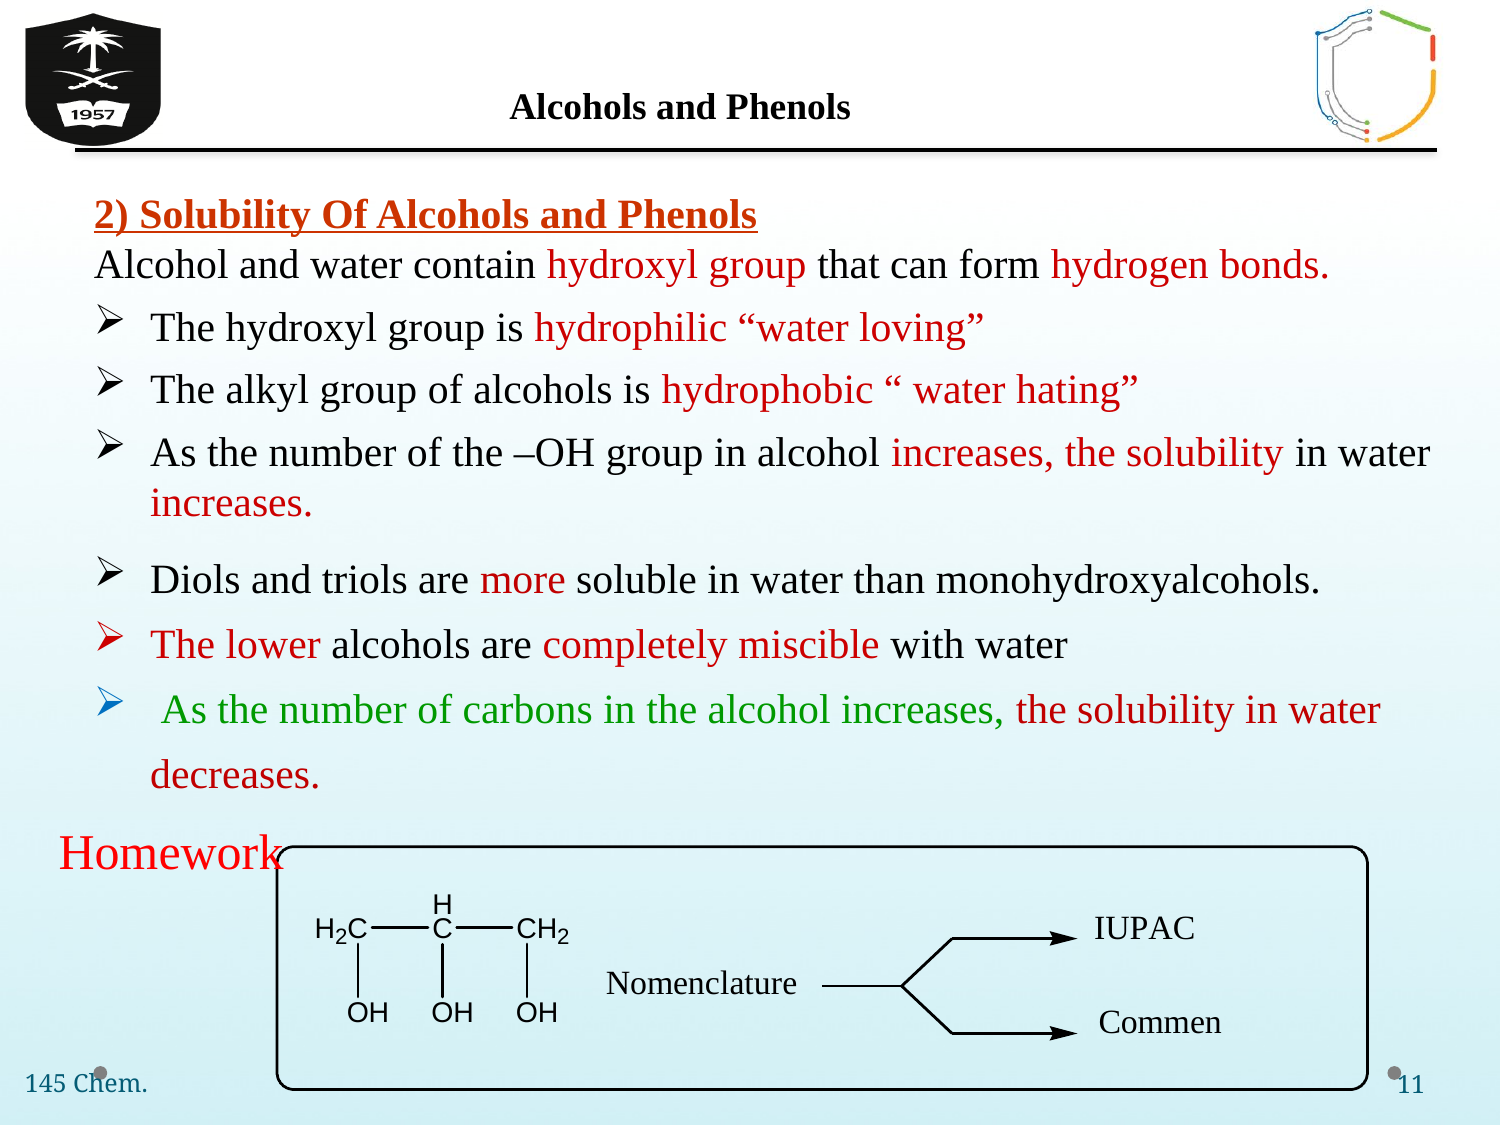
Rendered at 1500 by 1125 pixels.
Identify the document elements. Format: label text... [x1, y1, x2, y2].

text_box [272, 841, 1373, 1095]
text_box 11 [1370, 1042, 1425, 1103]
text_box 2) Solubility Of Alcohols and Phenols Alcohol and water contain hydroxyl group that can form hydrogen bonds. The hydroxyl group is hydrophilic “water loving” The alkyl group of alcohols is hydrophobic “ water hating” As the number of the –OH group in alcohol increases, the solubility in water increases. Diols and triols are more soluble in water than monohydroxyalcohols. The lower alcohols are completely miscible with water As the number of carbons in the alcohol increases, the solubility in water decreases. [79, 164, 1500, 997]
text_box Alcohols and Phenols [494, 74, 866, 135]
text_box 145 Chem. [24, 1037, 268, 1098]
text_box Homework [43, 812, 299, 888]
picture [0, 0, 1500, 1125]
